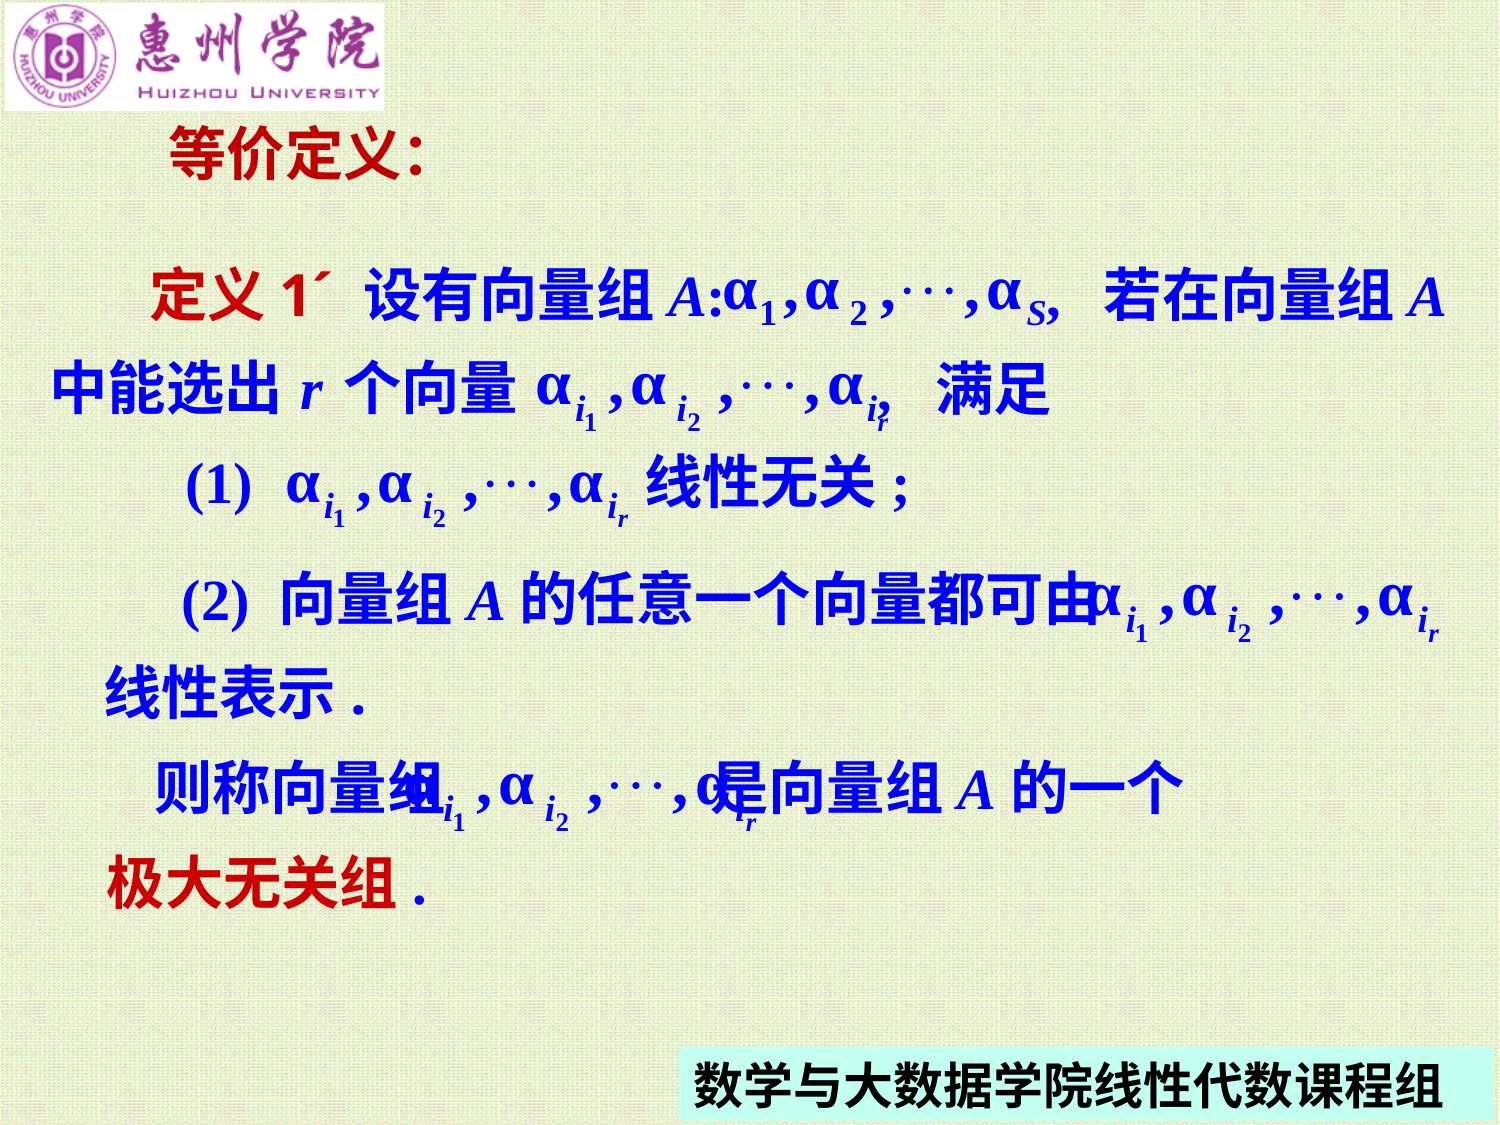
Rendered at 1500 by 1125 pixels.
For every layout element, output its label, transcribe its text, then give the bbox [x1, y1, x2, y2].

text_box 极大无关组. [106, 851, 456, 916]
text_box 定义1´ 设有向量组 A: [149, 257, 709, 328]
picture [0, 0, 1500, 541]
text_box (1) 线性无关; [184, 445, 272, 516]
text_box 线性表示. [103, 656, 398, 727]
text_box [714, 245, 1062, 341]
picture [0, 542, 1500, 1125]
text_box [100, 739, 1240, 843]
text_box (2) 向量组A的任意一个向量都可由 [181, 562, 1072, 633]
text_box , 满足 [910, 351, 1079, 422]
text_box 等价定义： [168, 117, 474, 188]
text_box , 若在向量组 A [1066, 257, 1474, 328]
text_box 中能选出 r 个向量 [49, 351, 519, 422]
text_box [277, 439, 645, 540]
text_box (1) 线性无关; [649, 445, 940, 516]
